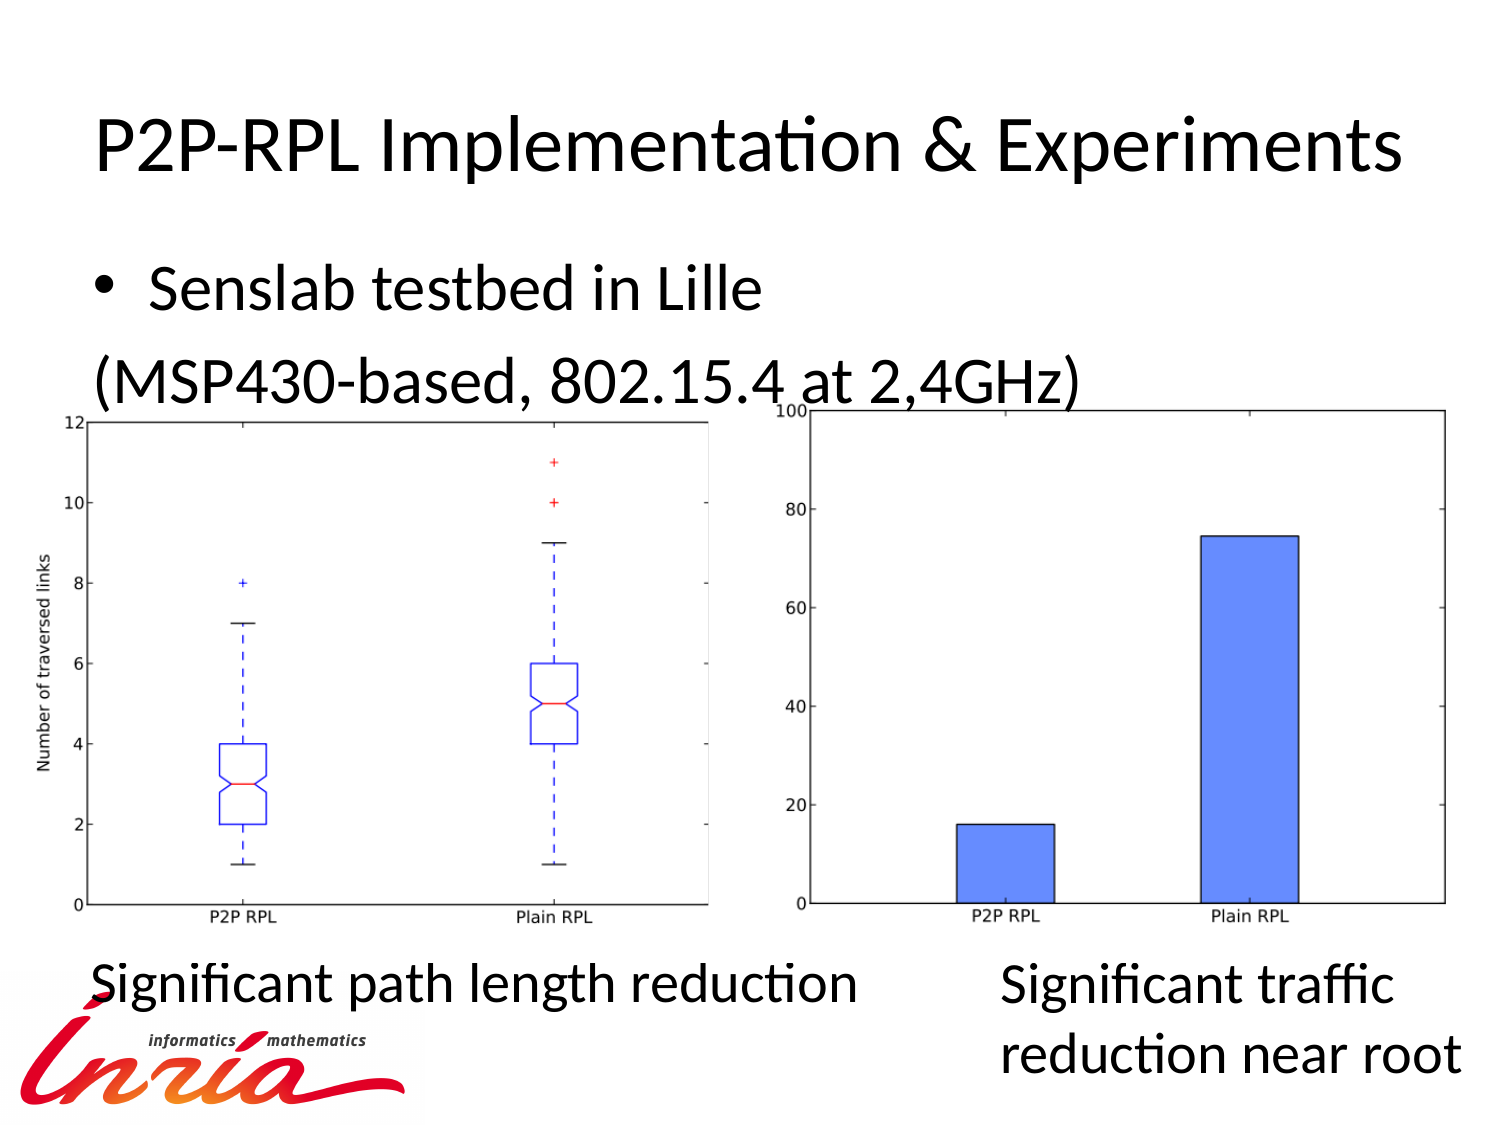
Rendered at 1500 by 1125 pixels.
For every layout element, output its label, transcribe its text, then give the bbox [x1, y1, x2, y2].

text_box Senslab testbed in Lille (MSP430-based, 802.15.4 at 2,4GHz) [77, 972, 1382, 979]
title P2P-RPL Implementation & Experiments [75, 45, 1425, 233]
text_box Senslab testbed in Lille (MSP430-based, 802.15.4 at 2,4GHz) [77, 235, 1382, 360]
text_box Significant traffic reduction near root [910, 972, 1500, 1125]
list Significant path length reduction [0, 972, 910, 1125]
picture [0, 349, 1500, 963]
